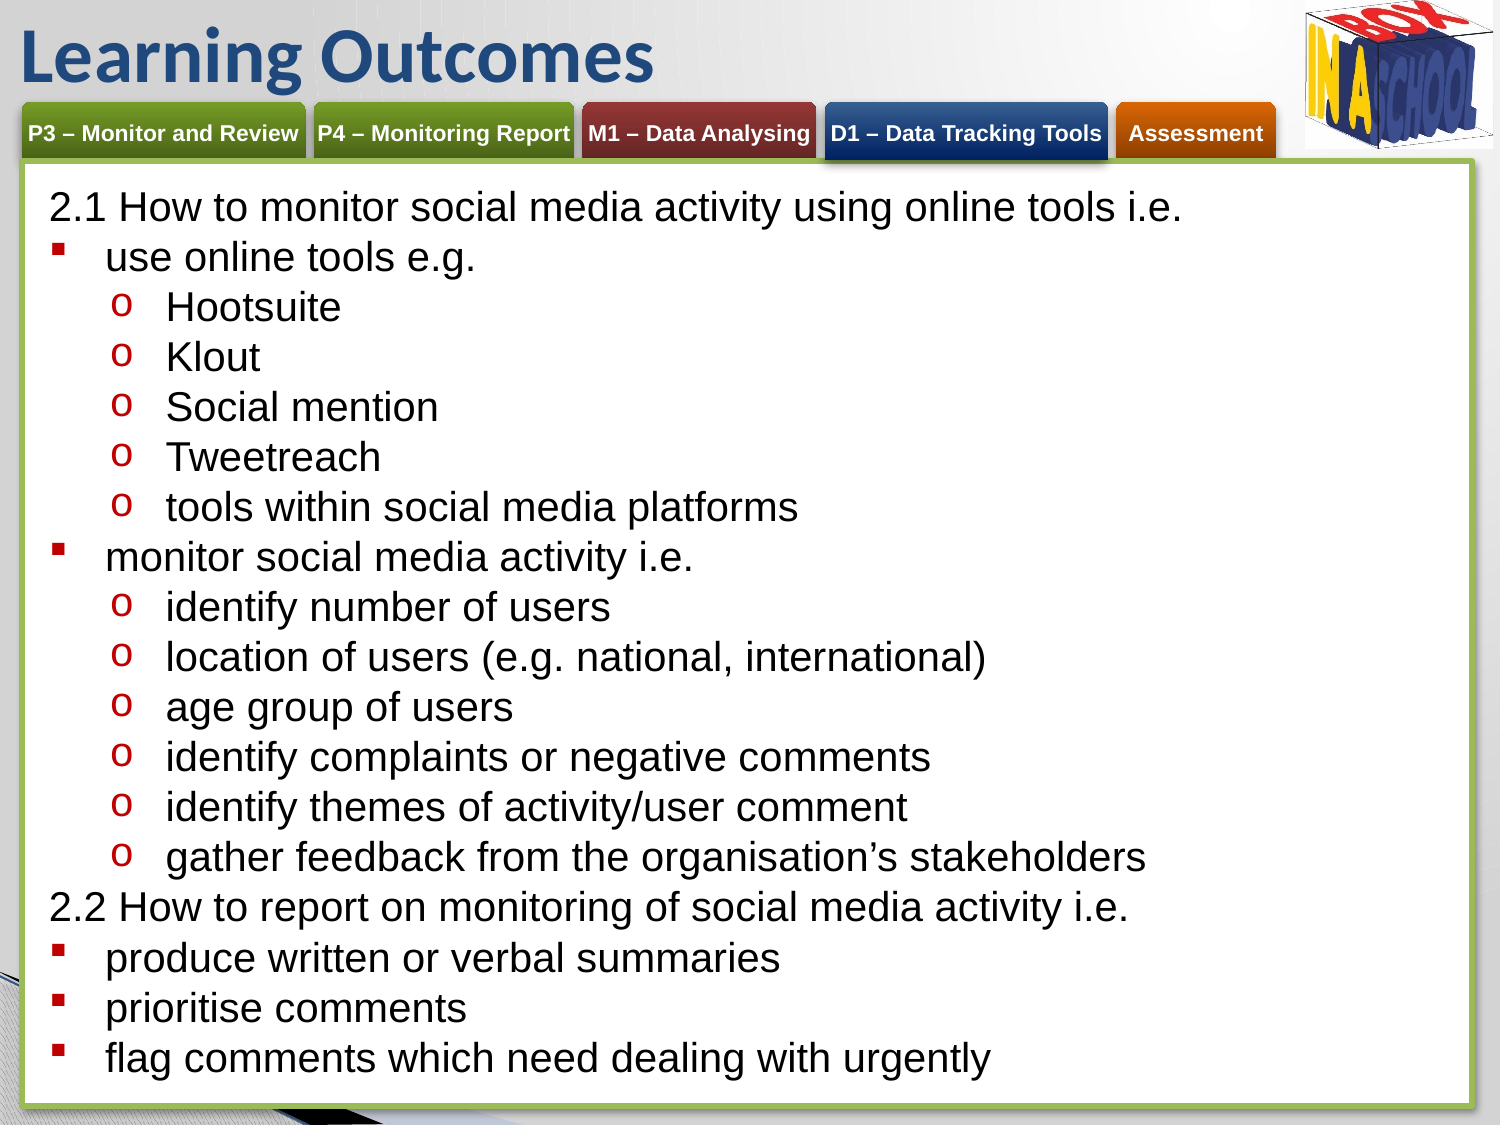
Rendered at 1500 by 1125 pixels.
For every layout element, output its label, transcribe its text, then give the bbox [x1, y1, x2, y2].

picture [1305, 0, 1494, 149]
text_box 2.1 How to monitor social media activity using online tools i.e. use online tools e.g. Hootsuite Klout Social mention Tweetreach tools within social media platforms monitor social media activity i.e. identify number of users location of users (e.g. national, international) age group of users identify complaints or negative comments identify themes of activity/user comment gather feedback from the organisation’s stakeholders 2.2 How to report on monitoring of social media activity i.e. produce written or verbal summaries prioritise comments flag comments which need dealing with urgently [34, 172, 1454, 1088]
title Learning Outcomes [5, 0, 1270, 102]
picture [281, 1114, 303, 1125]
